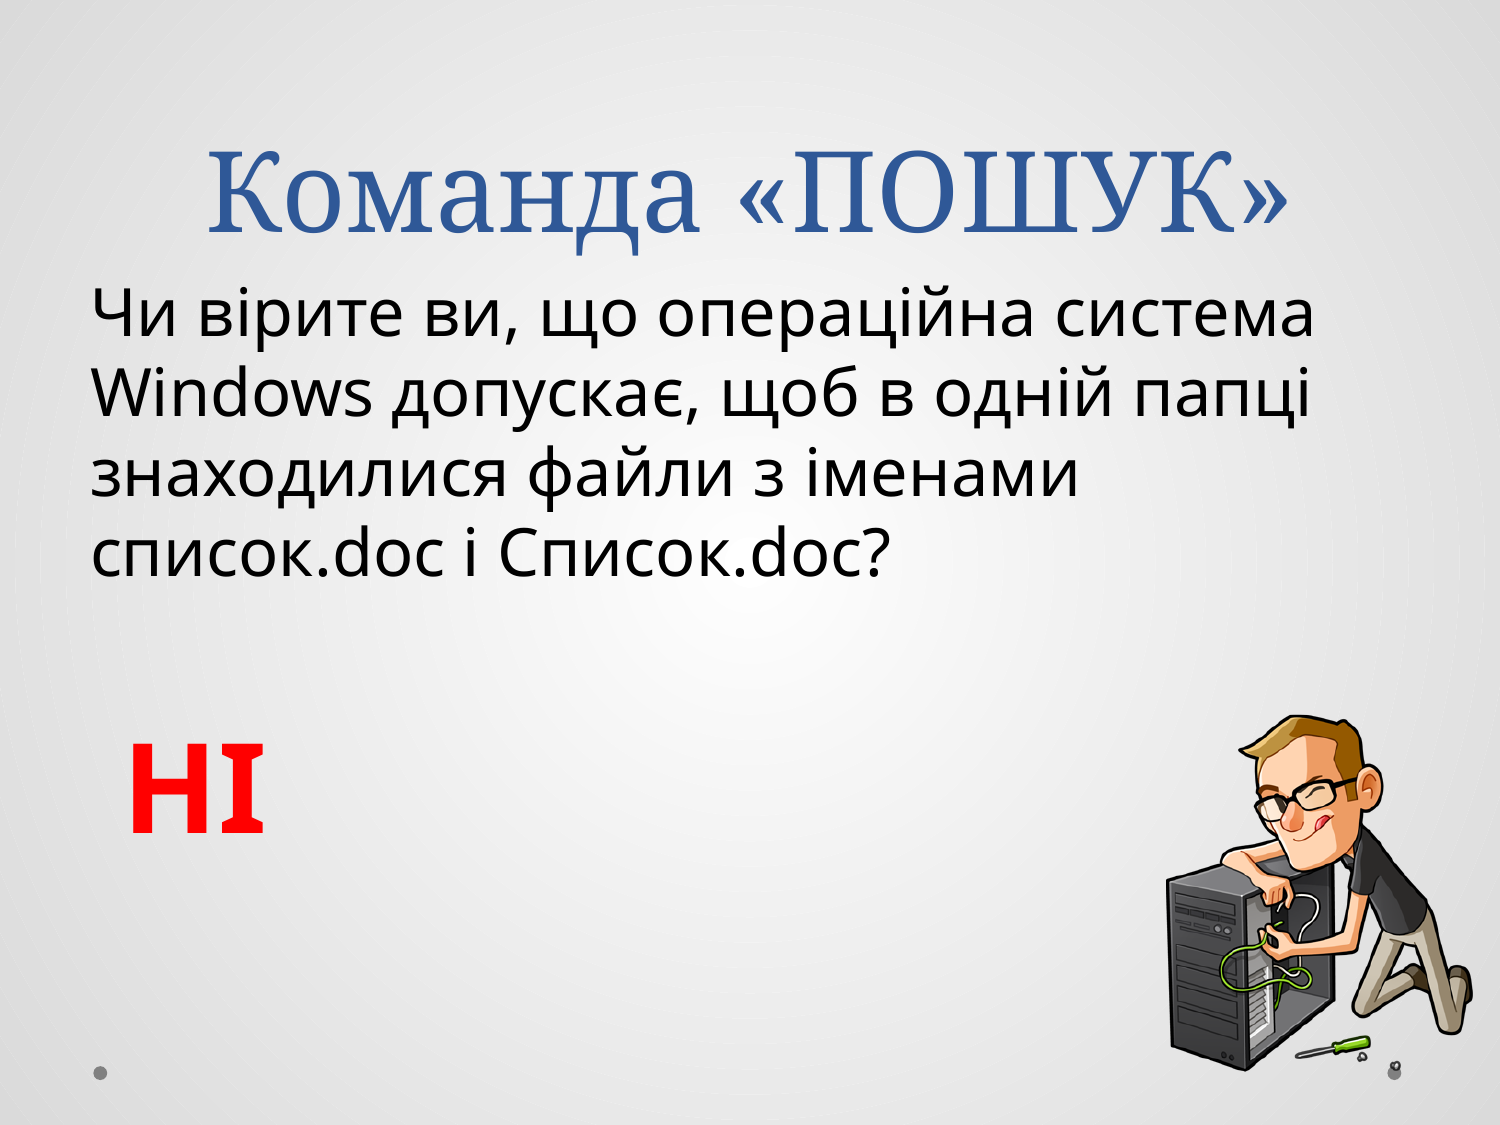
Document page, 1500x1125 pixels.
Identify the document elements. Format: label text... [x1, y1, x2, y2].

picture [1140, 692, 1496, 1093]
title Команда «ПОШУК» [75, 0, 1425, 262]
list Чи вірите ви, що операційна система Windows допускає, щоб в одній папці знаходилися файли з іменами список.doc і Список.doc? НІ [75, 262, 1425, 1005]
